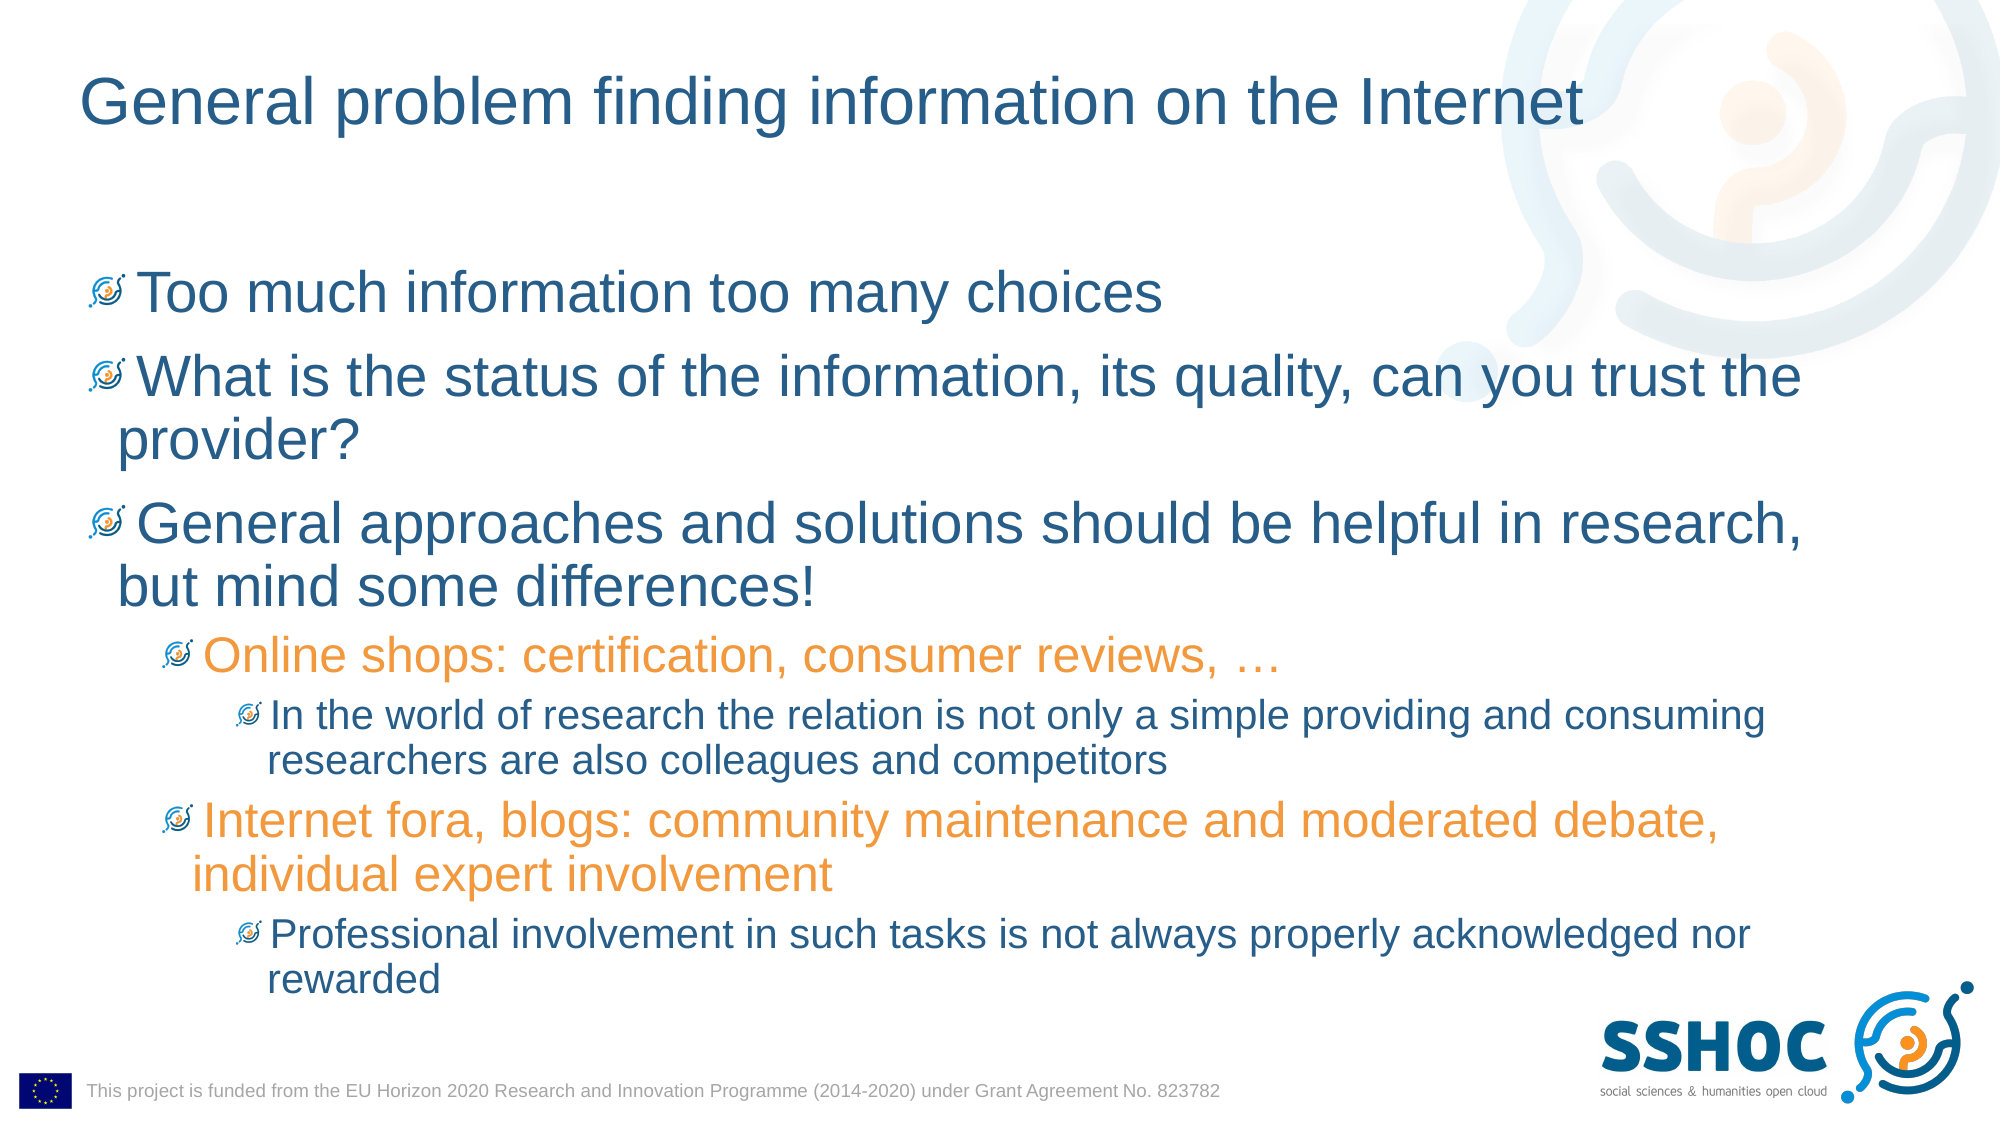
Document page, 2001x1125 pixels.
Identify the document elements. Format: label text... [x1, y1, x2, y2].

picture [154, 635, 203, 671]
picture [1598, 965, 2001, 1118]
picture [79, 500, 137, 542]
picture [19, 1073, 72, 1109]
picture [229, 917, 270, 947]
title General problem finding information on the Internet [64, 59, 1863, 254]
picture [79, 353, 137, 395]
picture [79, 269, 137, 311]
picture [154, 800, 203, 836]
picture [229, 698, 270, 729]
list Too much information too many choices What is the status of the information, its quality, can you trust the provider? General approaches and solutions should be helpful in research, but mind some differences! Online shops: certification, consumer reviews, … In the world of research the relation is not only a simple providing and consuming researchers are also colleagues and competitors Internet fora, blogs: community maintenance and moderated debate, individual expert involvement Professional involvement in such tasks is not always properly acknowledged nor rewarded [64, 254, 1863, 1003]
